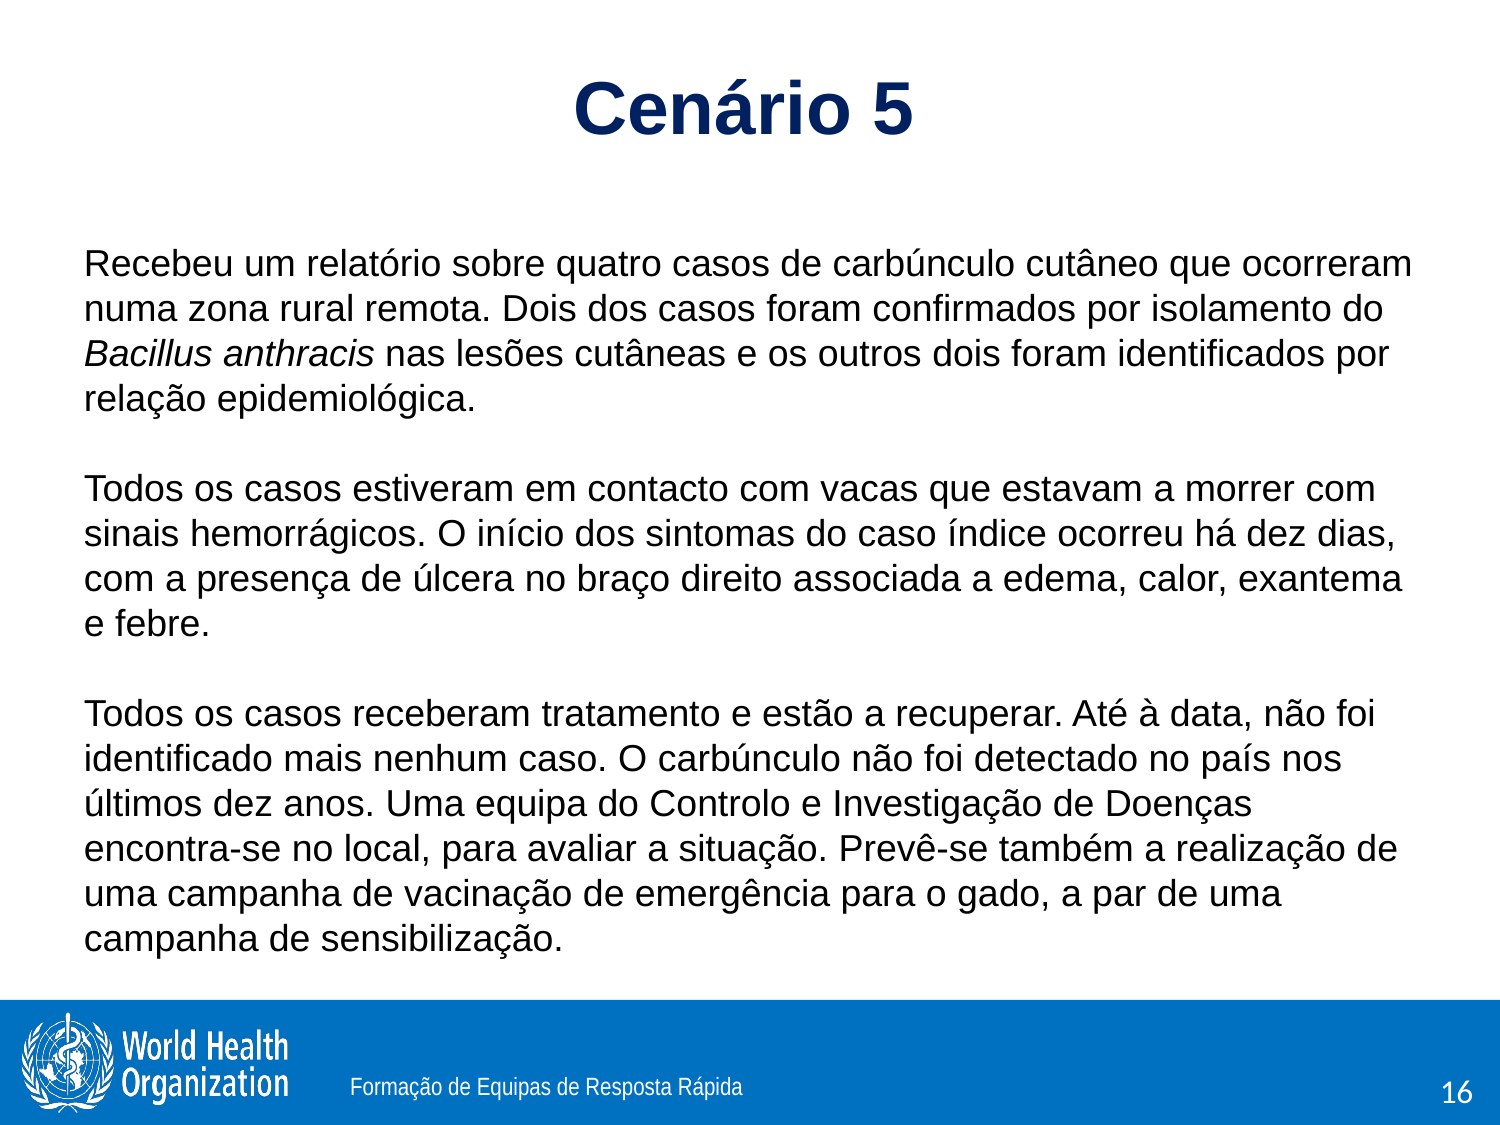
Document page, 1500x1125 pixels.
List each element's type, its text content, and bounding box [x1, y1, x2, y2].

title Cenário 5 [69, 10, 1420, 199]
picture [21, 1012, 288, 1113]
text_box Recebeu um relatório sobre quatro casos de carbúnculo cutâneo que ocorreram numa zona rural remota. Dois dos casos foram confirmados por isolamento do Bacillus anthracis nas lesões cutâneas e os outros dois foram identificados por relação epidemiológica. Todos os casos estiveram em contacto com vacas que estavam a morrer com sinais hemorrágicos. O início dos sintomas do caso índice ocorreu há dez dias, com a presença de úlcera no braço direito associada a edema, calor, exantema e febre. Todos os casos receberam tratamento e estão a recuperar. Até à data, não foi identificado mais nenhum caso. O carbúnculo não foi detectado no país nos últimos dez anos. Uma equipa do Controlo e Investigação de Doenças encontra-se no local, para avaliar a situação. Prevê-se também a realização de uma campanha de vacinação de emergência para o gado, a par de uma campanha de sensibilização. [69, 231, 1436, 967]
